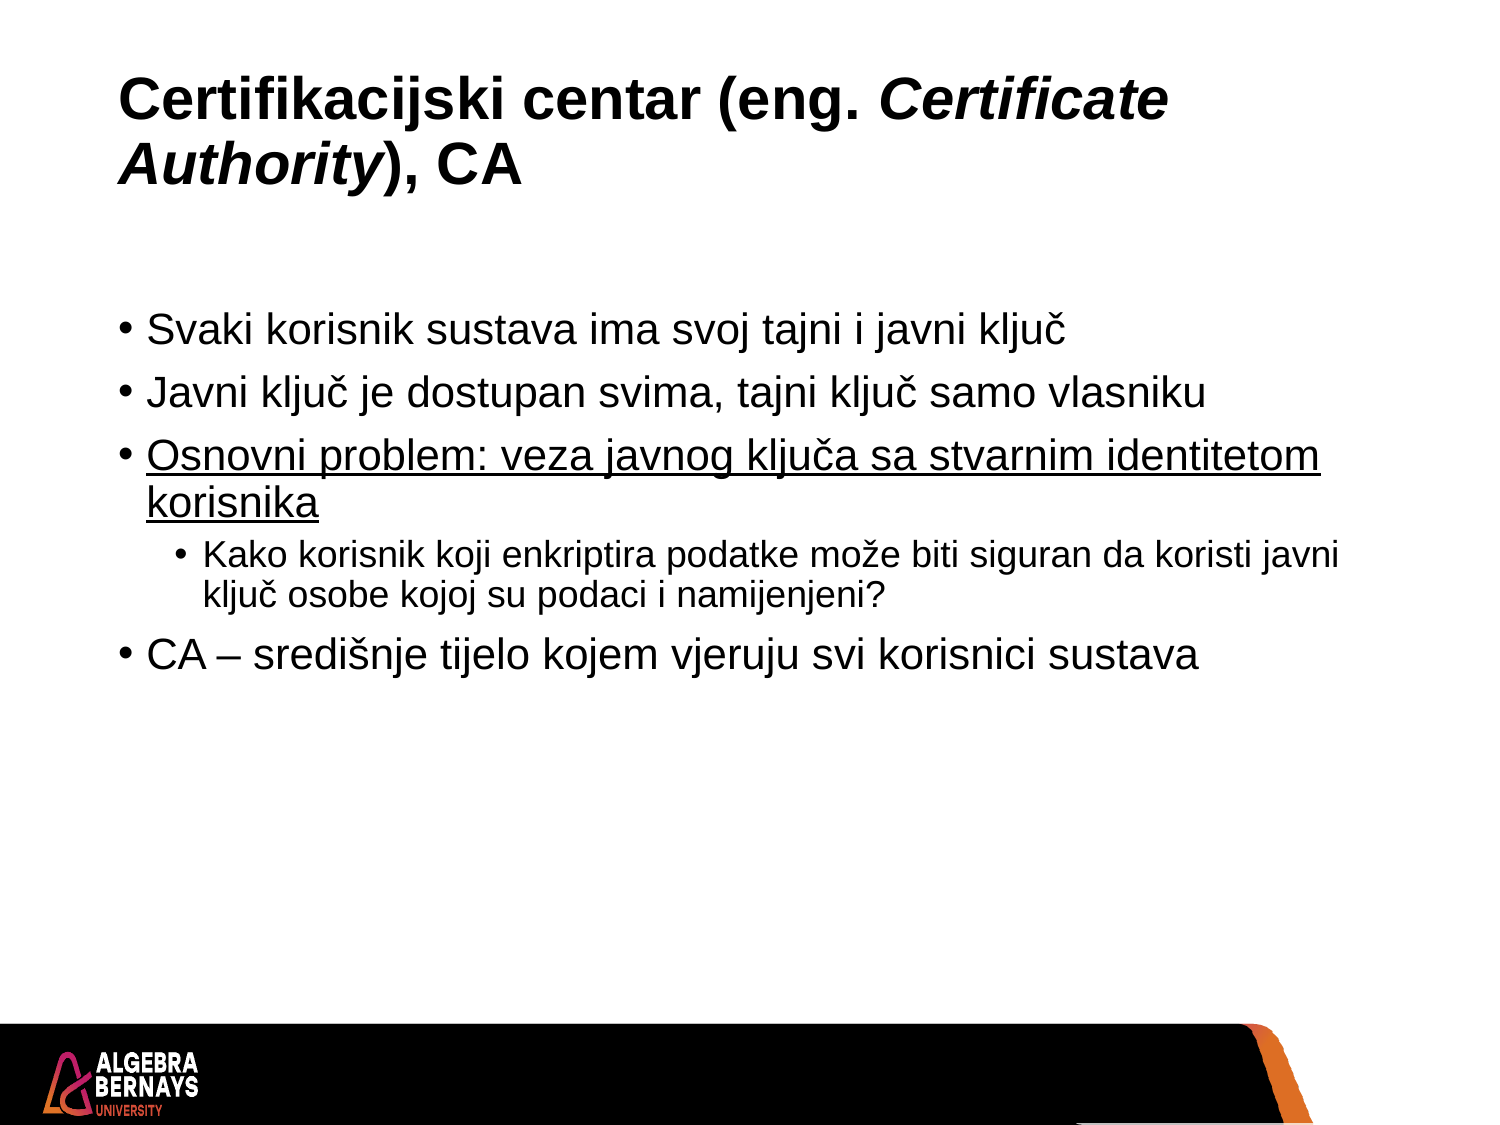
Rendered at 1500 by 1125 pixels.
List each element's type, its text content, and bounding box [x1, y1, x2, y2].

picture [0, 1023, 1468, 1125]
title Certifikacijski centar (eng. Certificate Authority), CA [103, 59, 1397, 278]
list Svaki korisnik sustava ima svoj tajni i javni ključ Javni ključ je dostupan svima, tajni ključ samo vlasniku Osnovni problem: veza javnog ključa sa stvarnim identitetom korisnika Kako korisnik koji enkriptira podatke može biti siguran da koristi javni ključ osobe kojoj su podaci i namijenjeni? CA – središnje tijelo kojem vjeruju svi korisnici sustava [103, 299, 1397, 1014]
